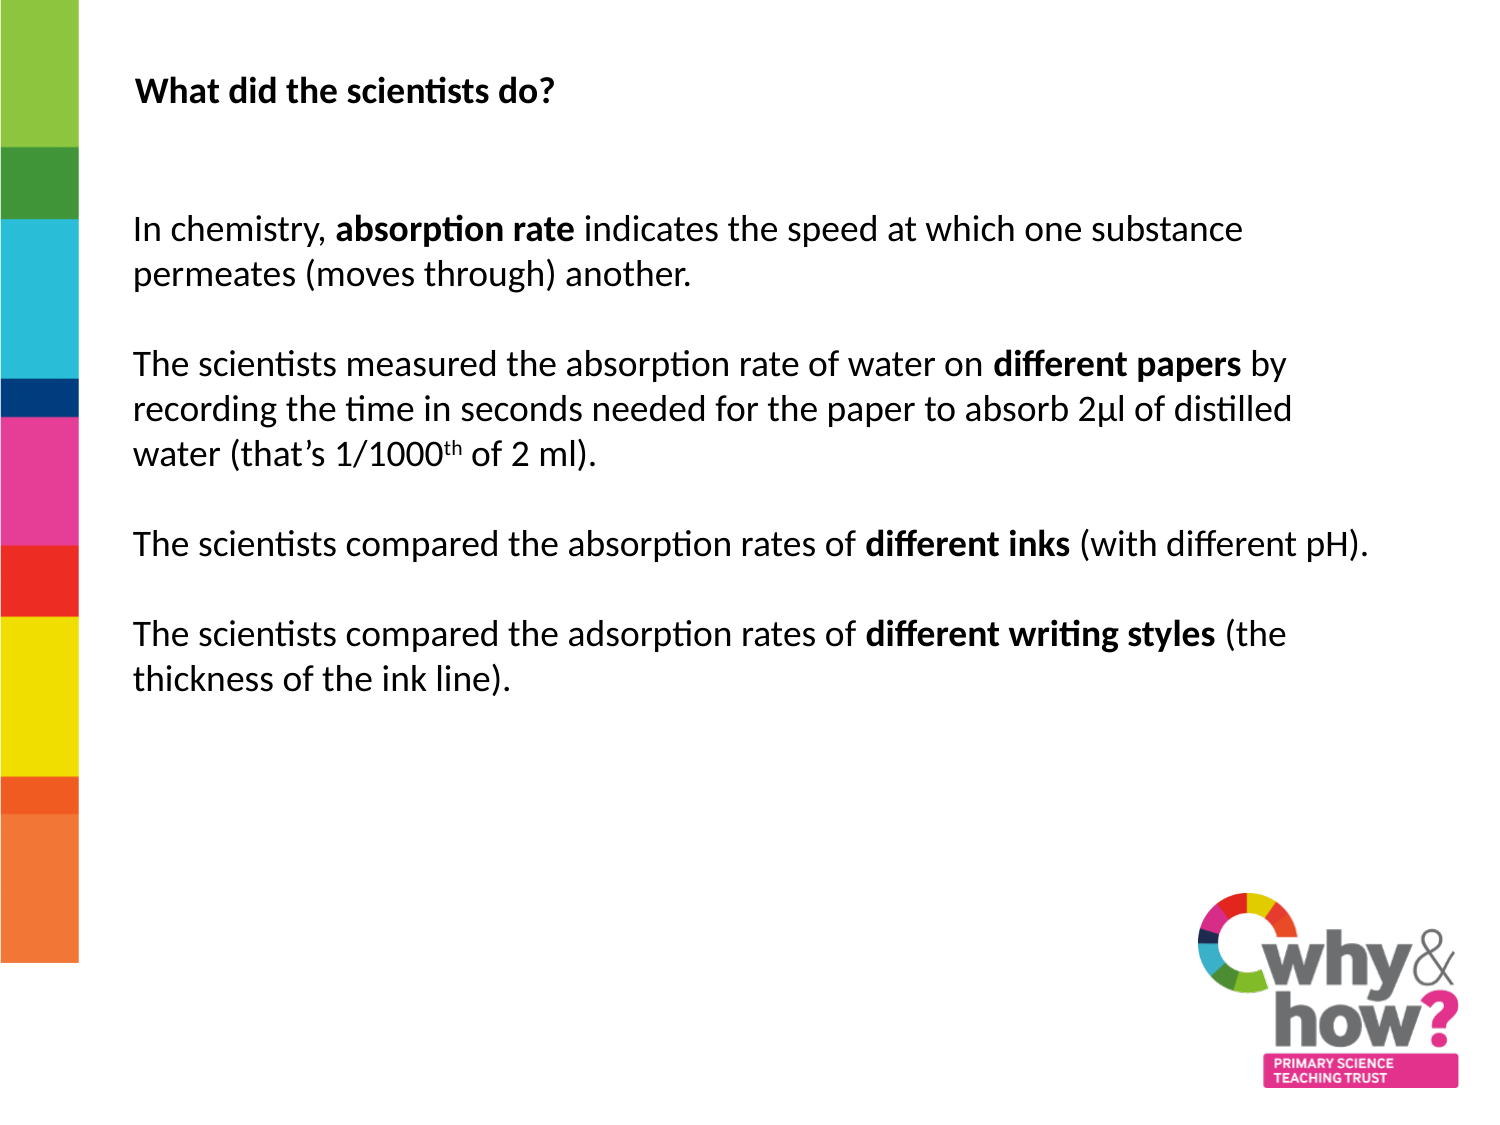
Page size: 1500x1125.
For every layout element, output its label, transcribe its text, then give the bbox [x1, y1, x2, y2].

picture [1198, 893, 1459, 1088]
text_box What did the scientists do? [120, 58, 572, 119]
text_box In chemistry, absorption rate indicates the speed at which one substance permeates (moves through) another. The scientists measured the absorption rate of water on different papers by recording the time in seconds needed for the paper to absorb 2µl of distilled water (that’s 1/1000th of 2 ml). The scientists compared the absorption rates of different inks (with different pH). The scientists compared the adsorption rates of different writing styles (the thickness of the ink line). [118, 196, 1400, 706]
picture [1, 0, 78, 962]
